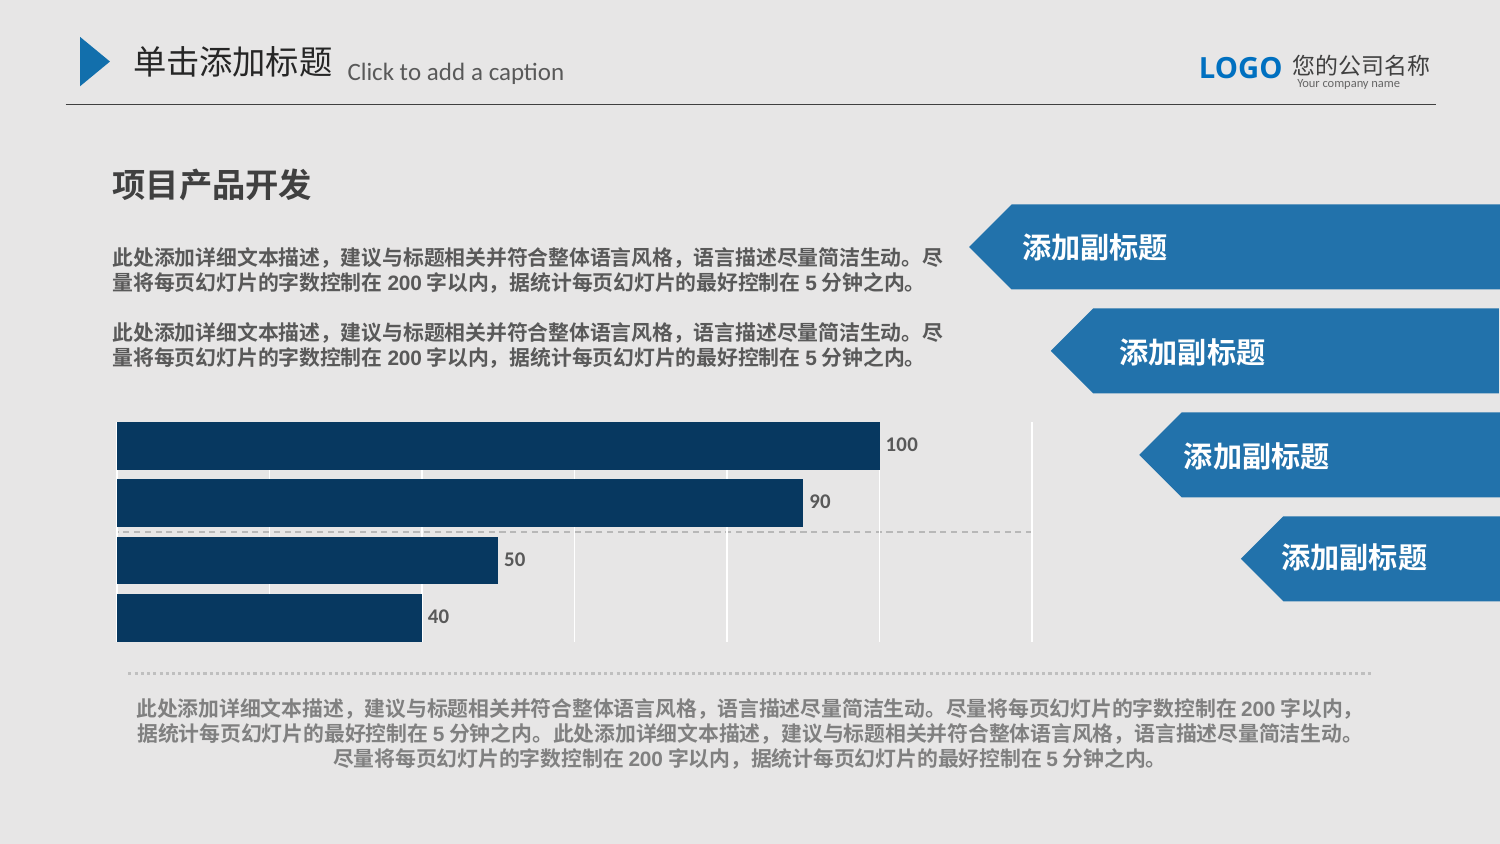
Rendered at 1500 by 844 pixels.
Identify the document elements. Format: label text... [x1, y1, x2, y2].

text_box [121, 35, 643, 92]
chart [97, 417, 1052, 647]
text_box [78, 34, 112, 89]
text_box 此处添加详细文本描述，建议与标题相关并符合整体语言风格，语言描述尽量简洁生动。尽量将每页幻灯片的字数控制在200字以内，据统计每页幻灯片的最好控制在5分钟之内。此处添加详细文本描述，建议与标题相关并符合整体语言风格，语言描述尽量简洁生动。尽量将每页幻灯片的字数控制在200字以内，据统计每页幻灯片的最好控制在5分钟之内。 [127, 695, 1373, 771]
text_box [969, 204, 1500, 602]
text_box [1158, 42, 1495, 98]
text_box 项目产品开发 此处添加详细文本描述，建议与标题相关并符合整体语言风格，语言描述尽量简洁生动。尽量将每页幻灯片的字数控制在200字以内，据统计每页幻灯片的最好控制在5分钟之内。 此处添加详细文本描述，建议与标题相关并符合整体语言风格，语言描述尽量简洁生动。尽量将每页幻灯片的字数控制在200字以内，据统计每页幻灯片的最好控制在5分钟之内。 [97, 157, 959, 377]
